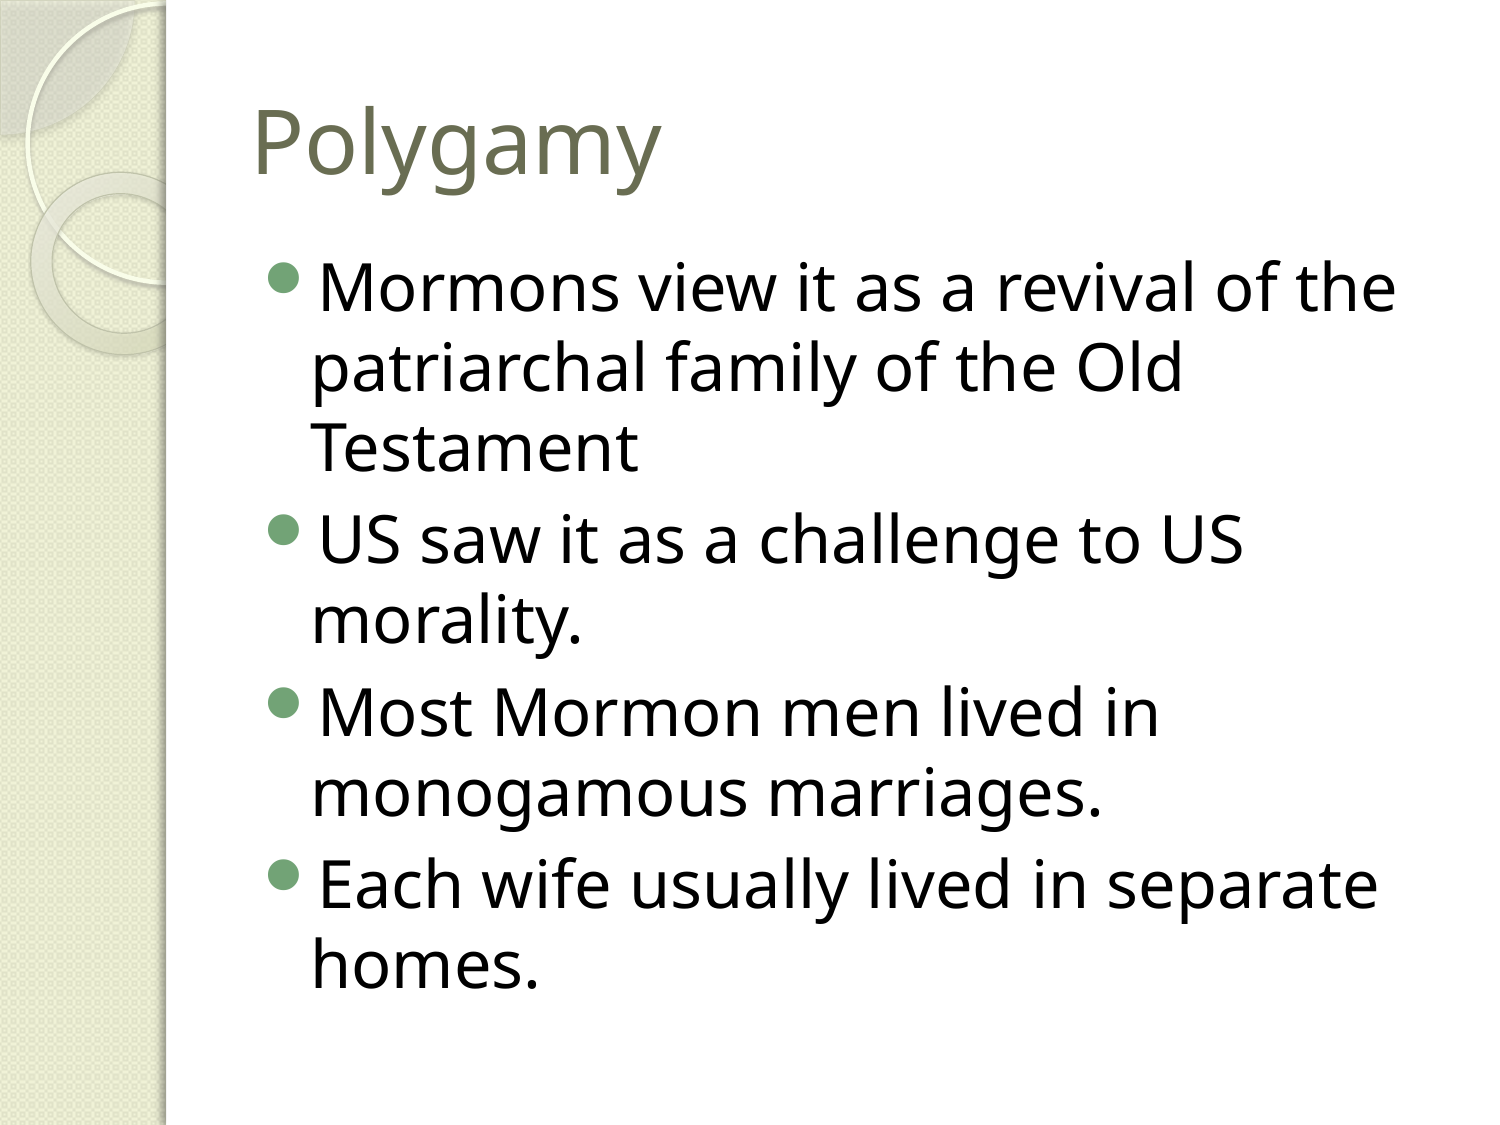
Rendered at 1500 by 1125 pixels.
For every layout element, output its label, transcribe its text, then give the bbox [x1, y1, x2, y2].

title Polygamy [235, 45, 1466, 233]
list Mormons view it as a revival of the patriarchal family of the Old Testament US saw it as a challenge to US morality. Most Mormon men lived in monogamous marriages. Each wife usually lived in separate homes. [235, 237, 1466, 1025]
